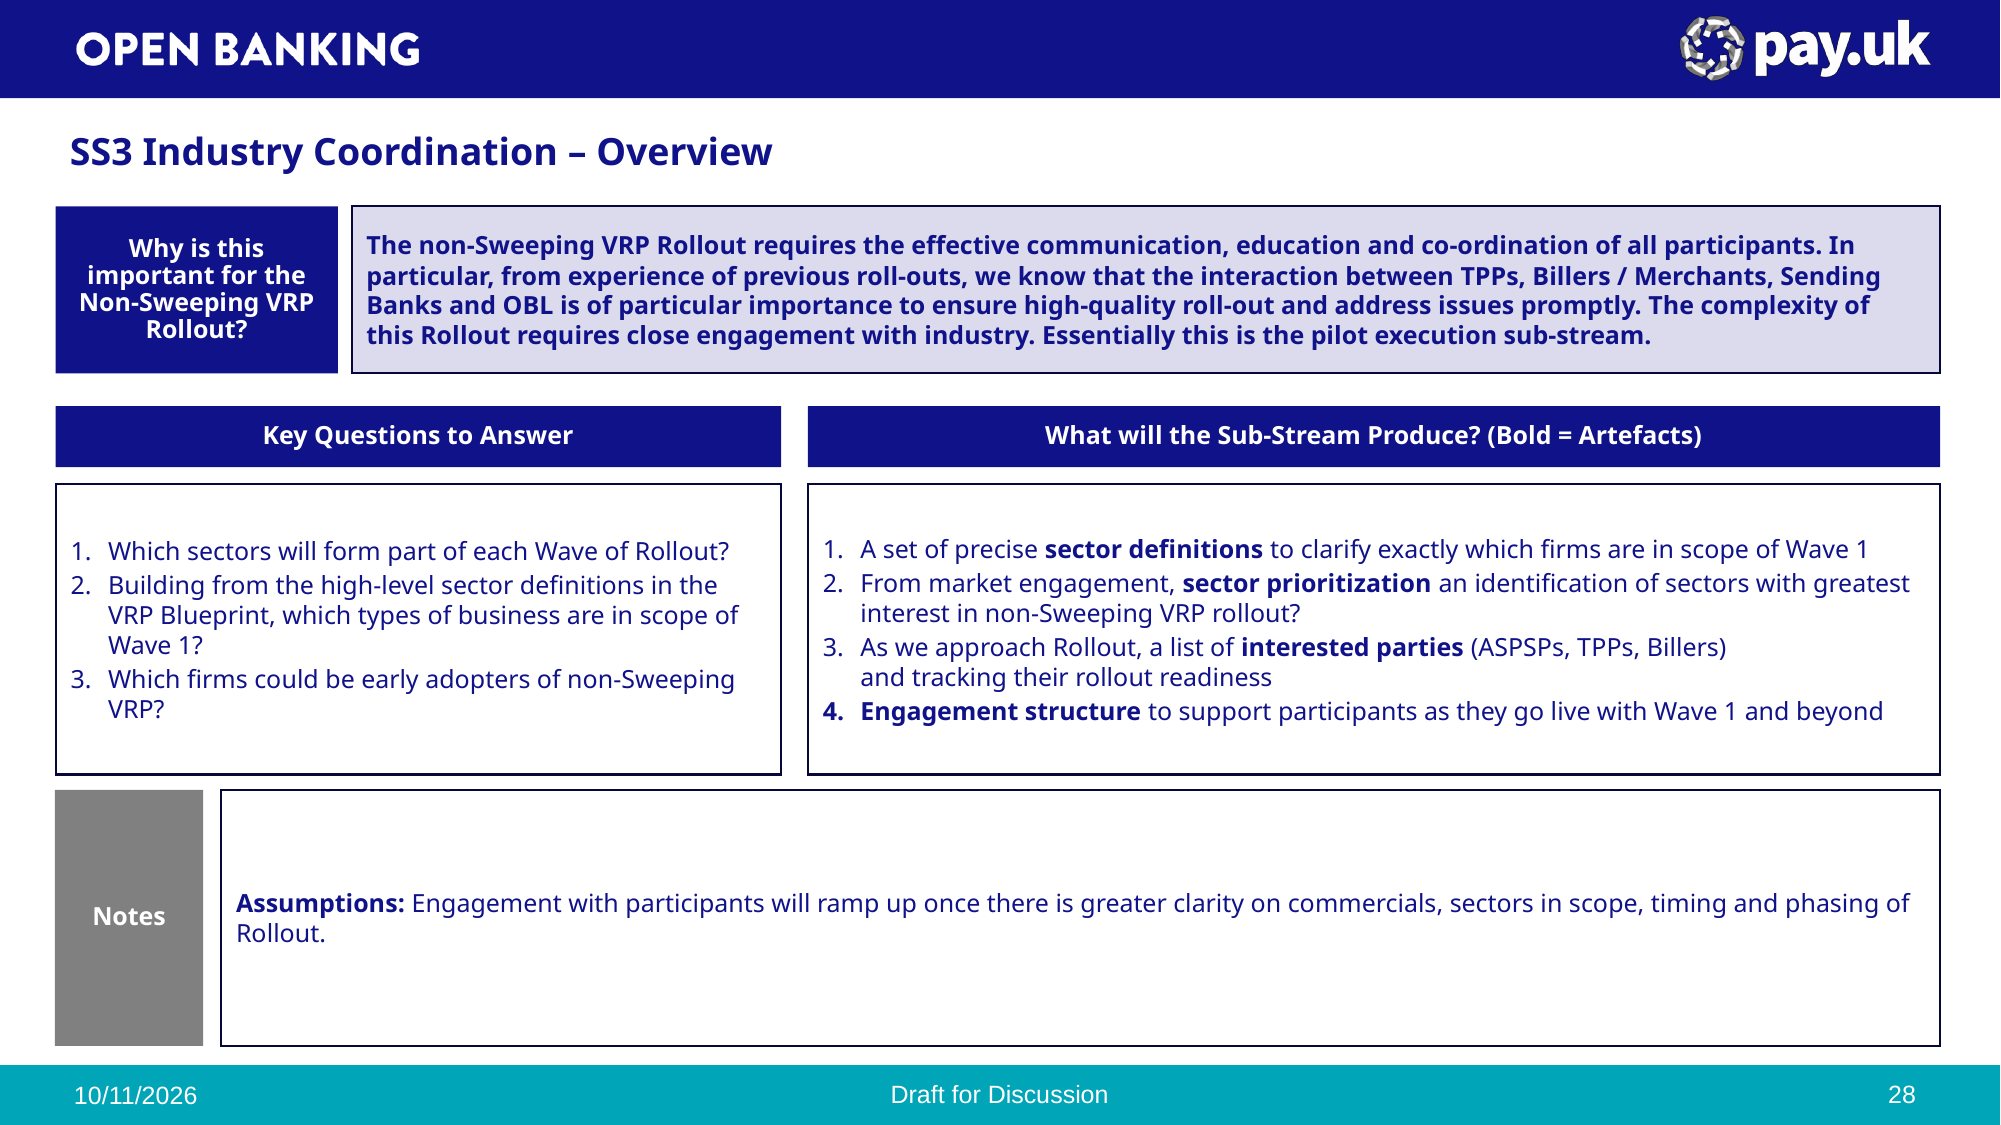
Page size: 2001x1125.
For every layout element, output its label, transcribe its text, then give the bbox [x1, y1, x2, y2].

text_box A set of precise sector definitions to clarify exactly which firms are in scope of Wave 1 From market engagement, sector prioritization an identification of sectors with greatest interest in non-Sweeping VRP rollout? As we approach Rollout, a list of interested parties (ASPSPs, TPPs, Billers) and tracking their rollout readiness Engagement structure to support participants as they go live with Wave 1 and beyond [807, 483, 1941, 776]
slide_number 28 [1412, 1064, 1932, 1124]
text_box What will the Sub-Stream Produce? (Bold = Artefacts) [807, 405, 1941, 468]
text_box Notes [54, 789, 204, 1047]
text_box The non-Sweeping VRP Rollout requires the effective communication, education and co-ordination of all participants. In particular, from experience of previous roll-outs, we know that the interaction between TPPs, Billers / Merchants, Sending Banks and OBL is of particular importance to ensure high-quality roll-out and address issues promptly. The complexity of this Rollout requires close engagement with industry. Essentially this is the pilot execution sub-stream. [351, 205, 1941, 374]
text_box Assumptions: Engagement with participants will ramp up once there is greater clarity on commercials, sectors in scope, timing and phasing of Rollout. [220, 789, 1941, 1047]
picture [1670, 1, 1939, 87]
text_box Key Questions to Answer [55, 405, 782, 468]
footer Draft for Discussion [662, 1064, 1338, 1124]
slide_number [59, 1065, 509, 1125]
title SS3 Industry Coordination – Overview [54, 125, 1629, 207]
picture [43, 0, 452, 99]
text_box Which sectors will form part of each Wave of Rollout? Building from the high-level sector definitions in the VRP Blueprint, which types of business are in scope of Wave 1? Which firms could be early adopters of non-Sweeping VRP? [55, 483, 782, 776]
list Why is this important for the Non-Sweeping VRP Rollout? [55, 205, 339, 374]
